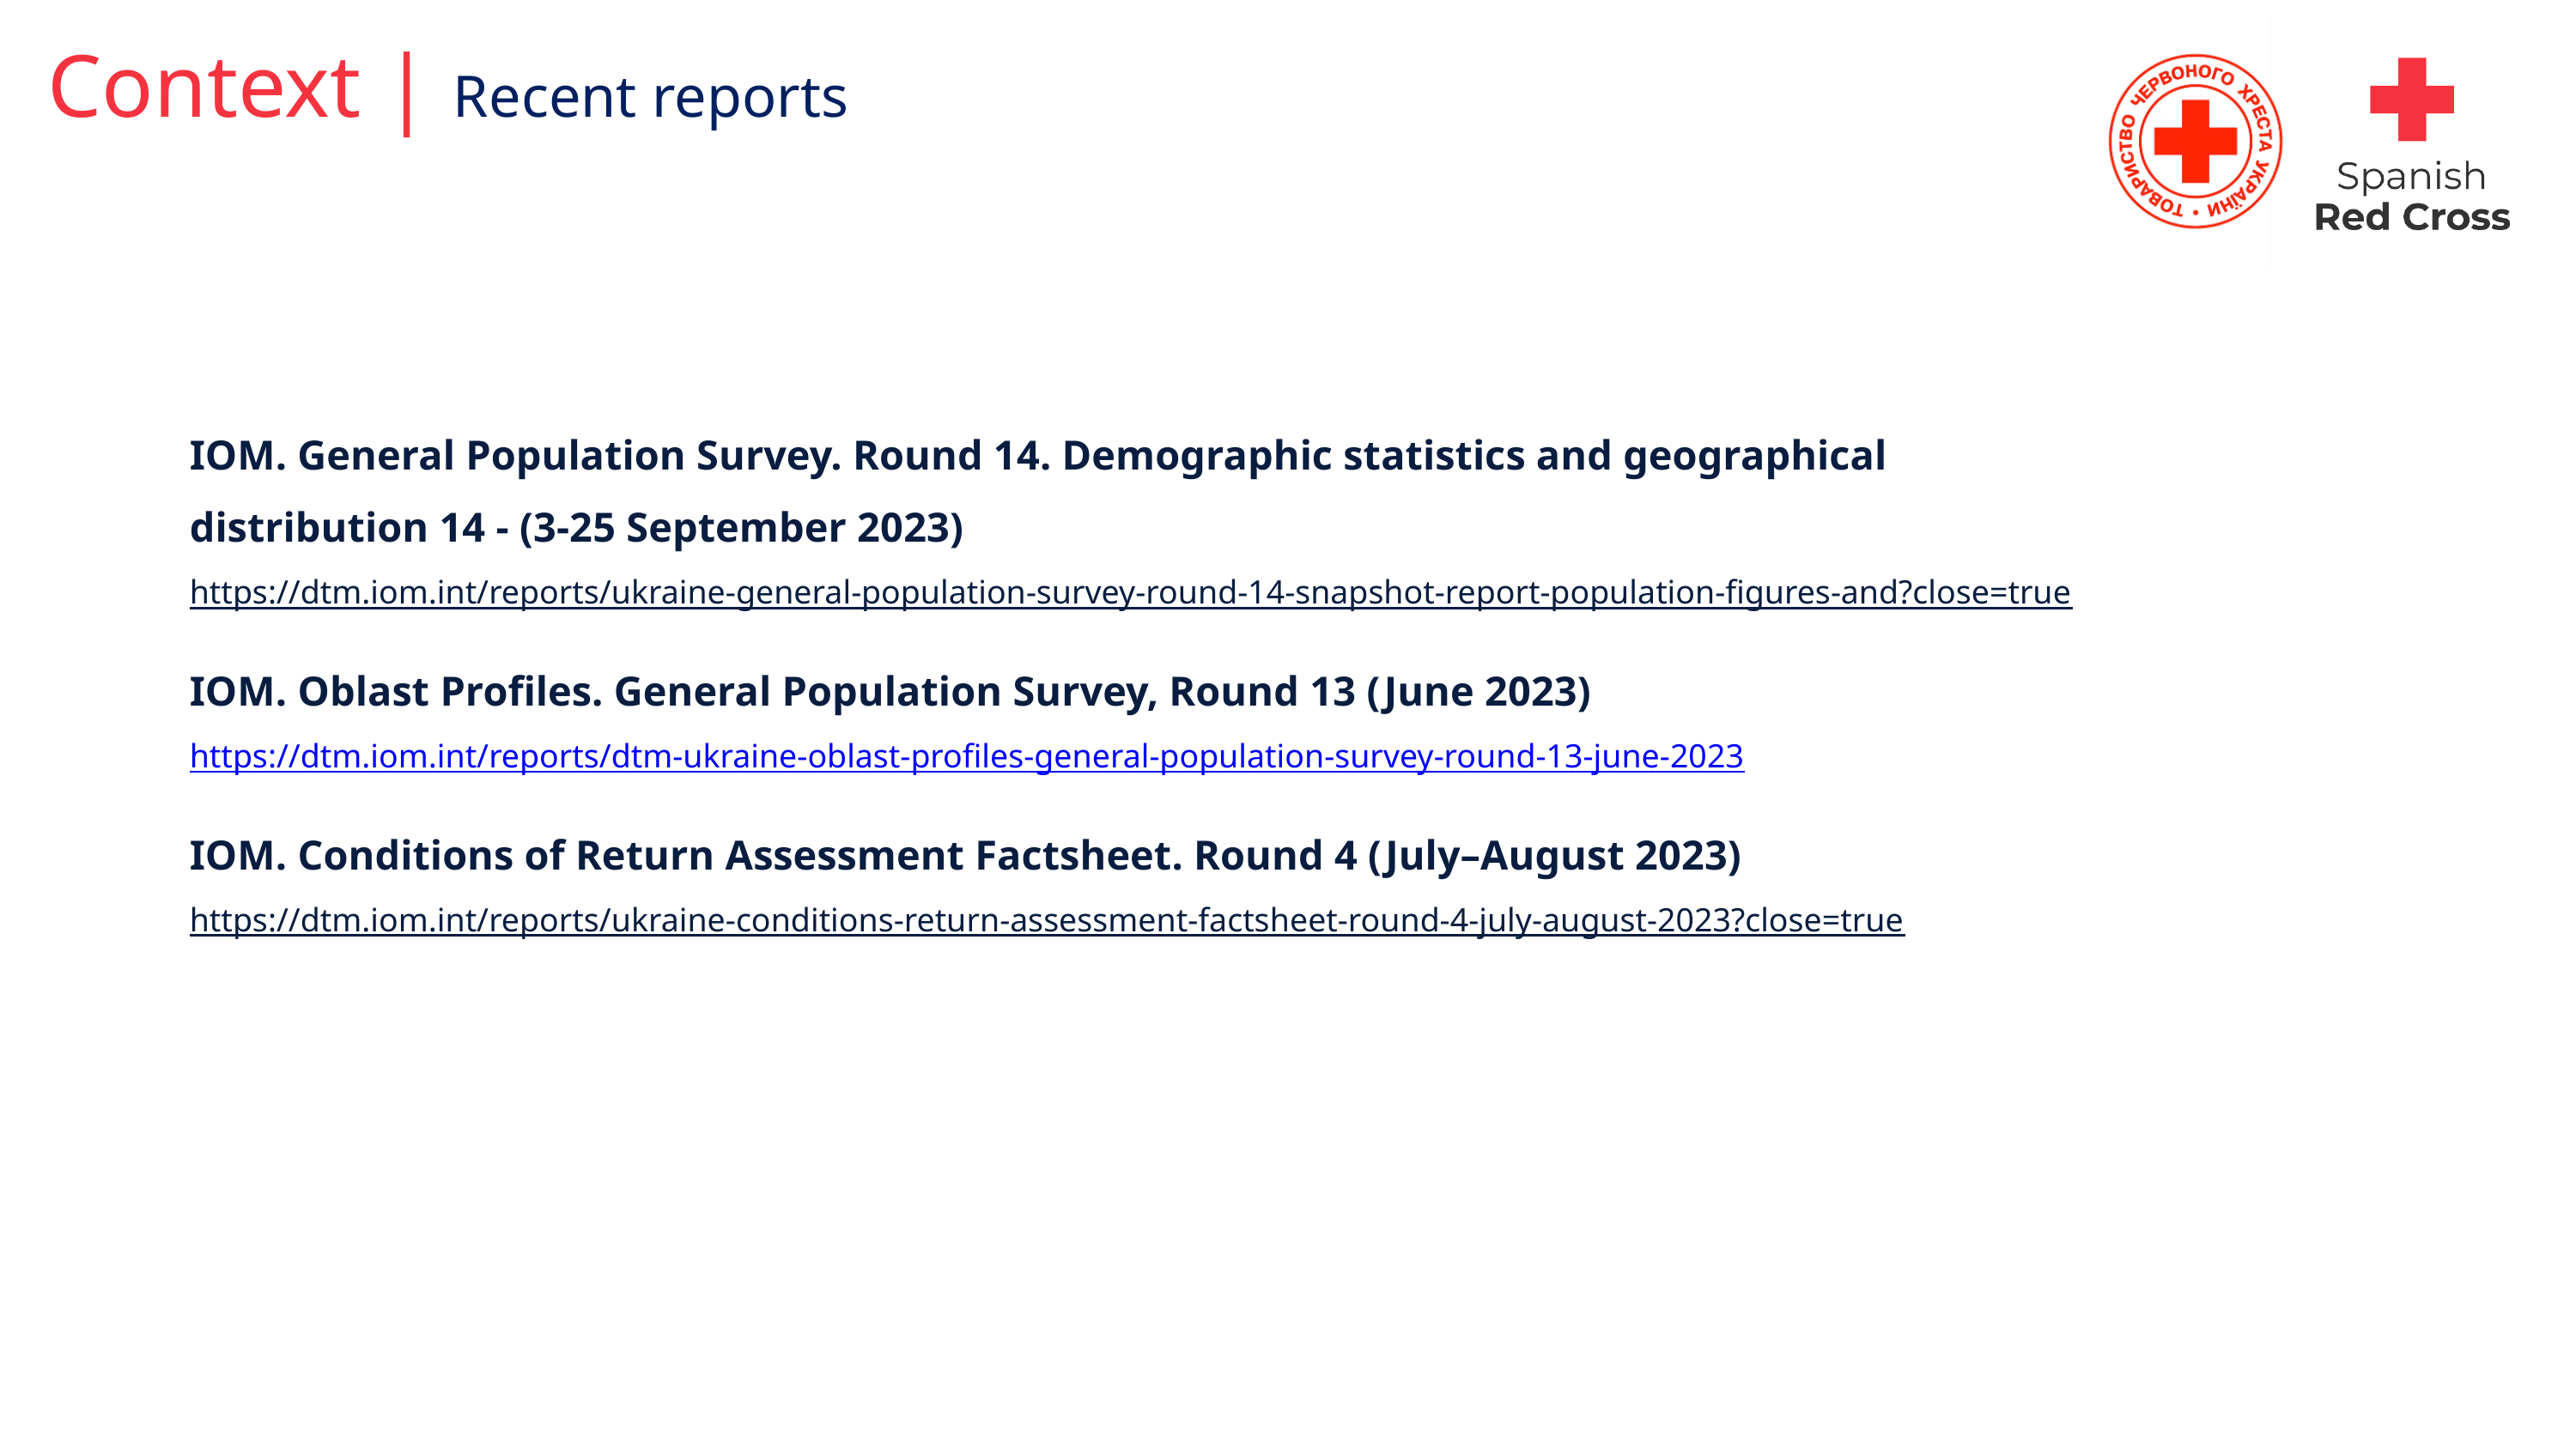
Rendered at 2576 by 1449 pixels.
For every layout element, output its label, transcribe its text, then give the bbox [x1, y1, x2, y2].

text_box IOM. General Population Survey. Round 14. Demographic statistics and geographical distribution 14 - (3-25 September 2023) https://dtm.iom.int/reports/ukraine-general-population-survey-round-14-snapshot-report-population-figures-and?close=true IOM. Oblast Profiles. General Population Survey, Round 13 (June 2023) https://dtm.iom.int/reports/dtm-ukraine-oblast-profiles-general-population-survey-round-13-june-2023 IOM. Conditions of Return Assessment Factsheet. Round 4 (July–August 2023) https://dtm.iom.int/reports/ukraine-conditions-return-assessment-factsheet-round-4-july-august-2023?close=true [183, 381, 2132, 950]
picture [2100, 3, 2547, 281]
text_box Context | Recent reports [41, 24, 1893, 141]
